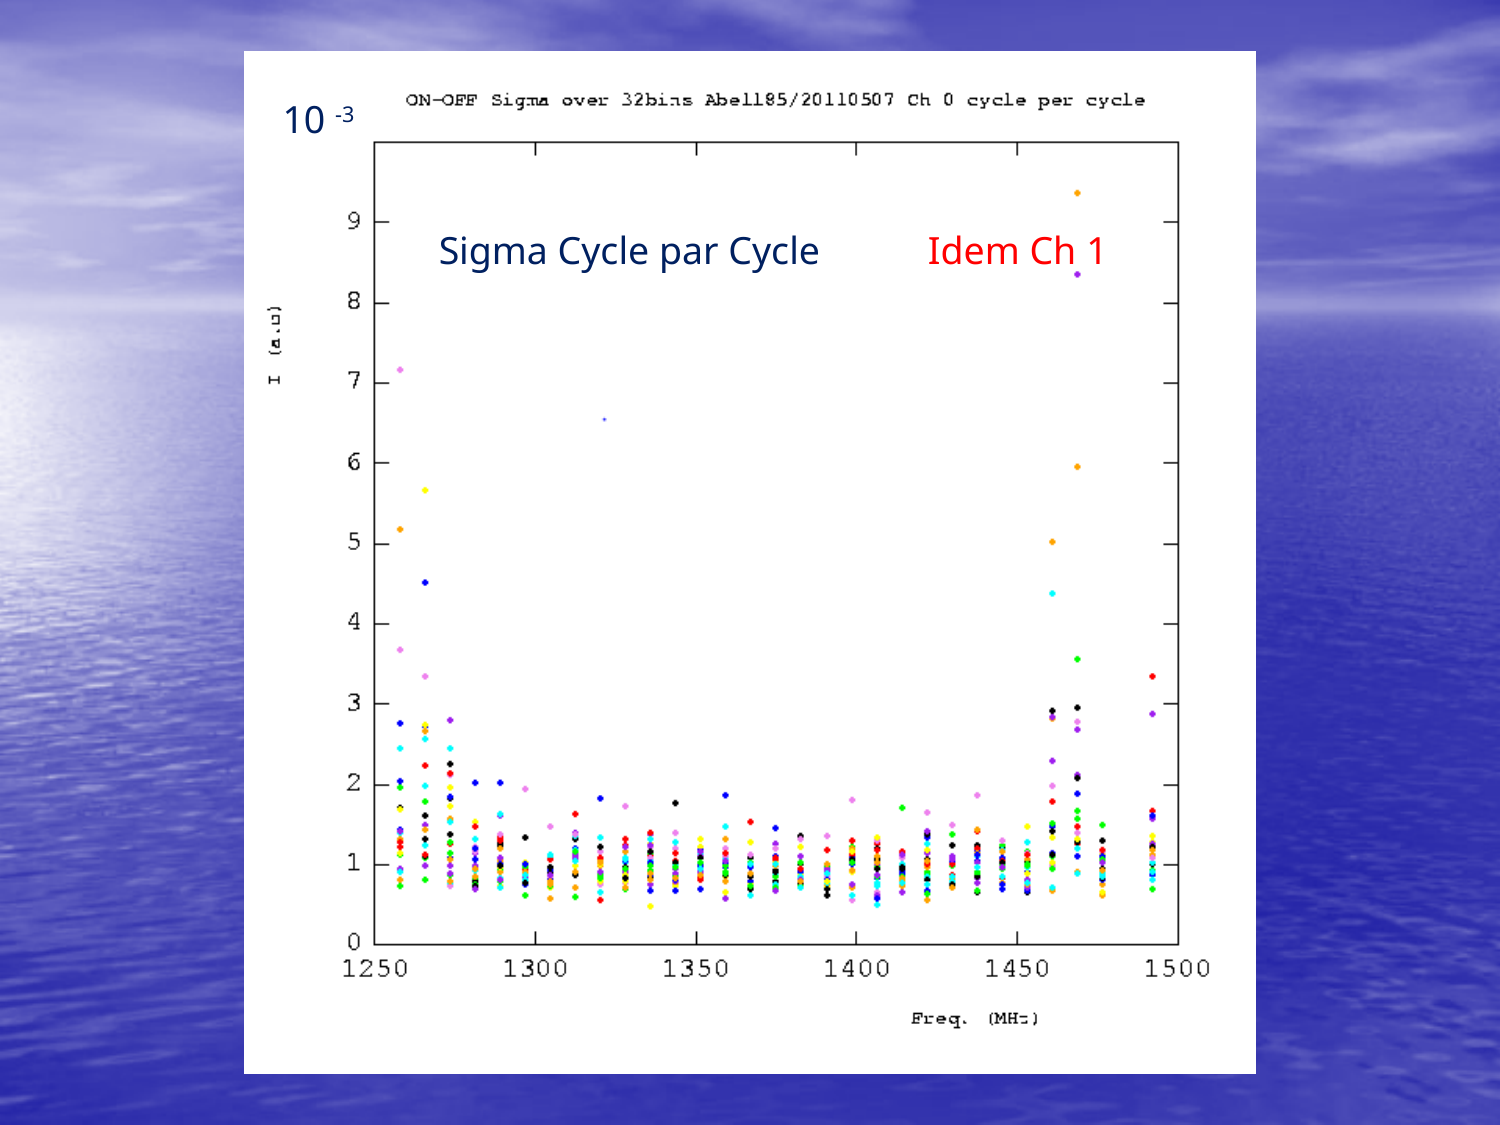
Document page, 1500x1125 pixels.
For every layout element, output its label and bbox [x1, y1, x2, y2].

picture [244, 51, 1256, 1074]
